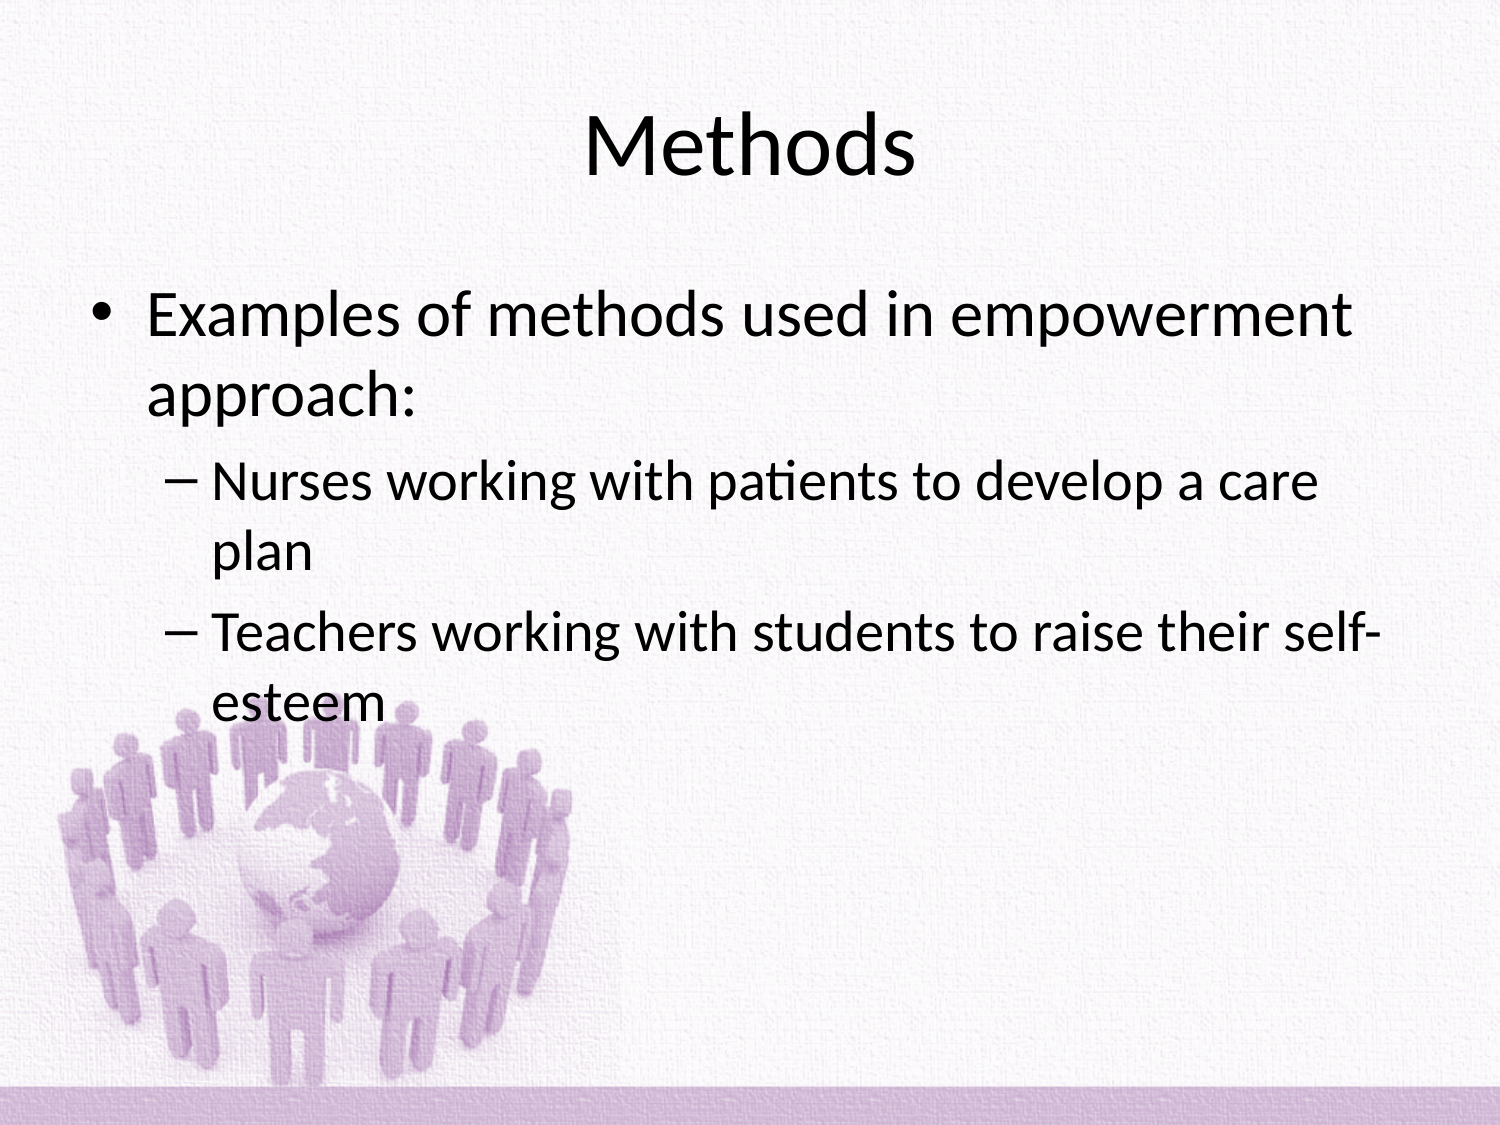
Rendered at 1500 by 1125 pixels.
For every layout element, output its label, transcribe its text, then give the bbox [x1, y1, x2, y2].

title Methods [75, 45, 1425, 233]
list Examples of methods used in empowerment approach: Nurses working with patients to develop a care plan Teachers working with students to raise their self-esteem [75, 262, 1425, 1005]
